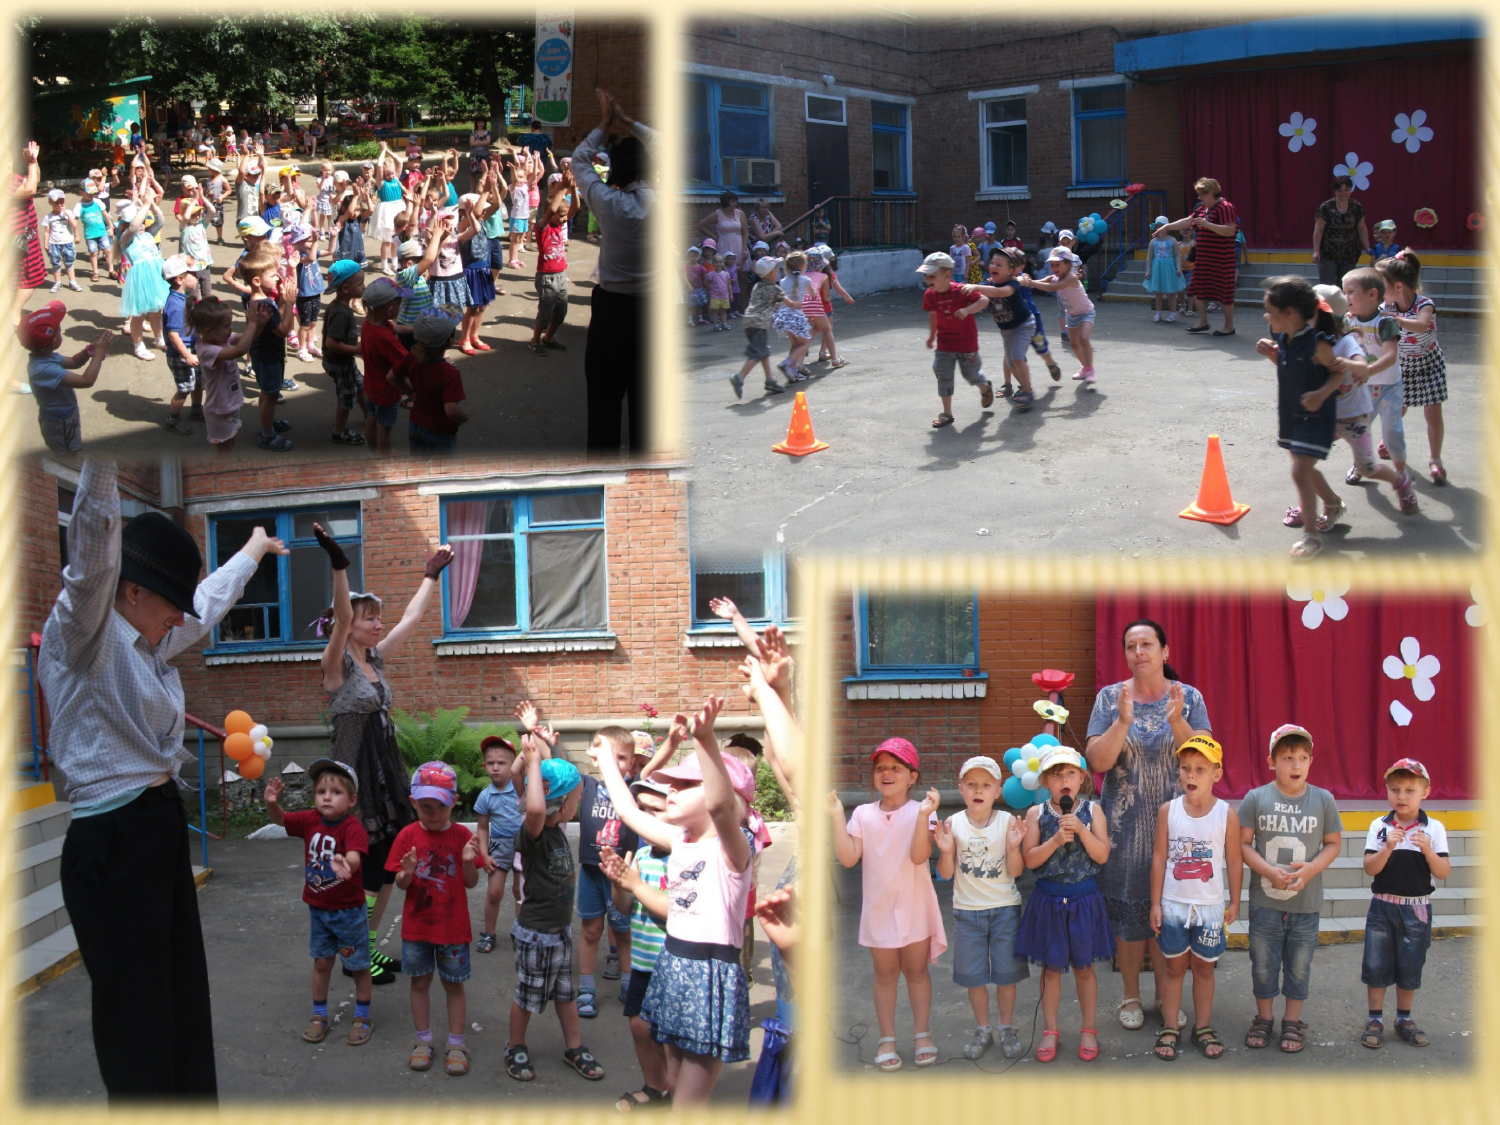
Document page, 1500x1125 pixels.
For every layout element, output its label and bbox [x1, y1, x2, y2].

text_box [0, 0, 1500, 1125]
